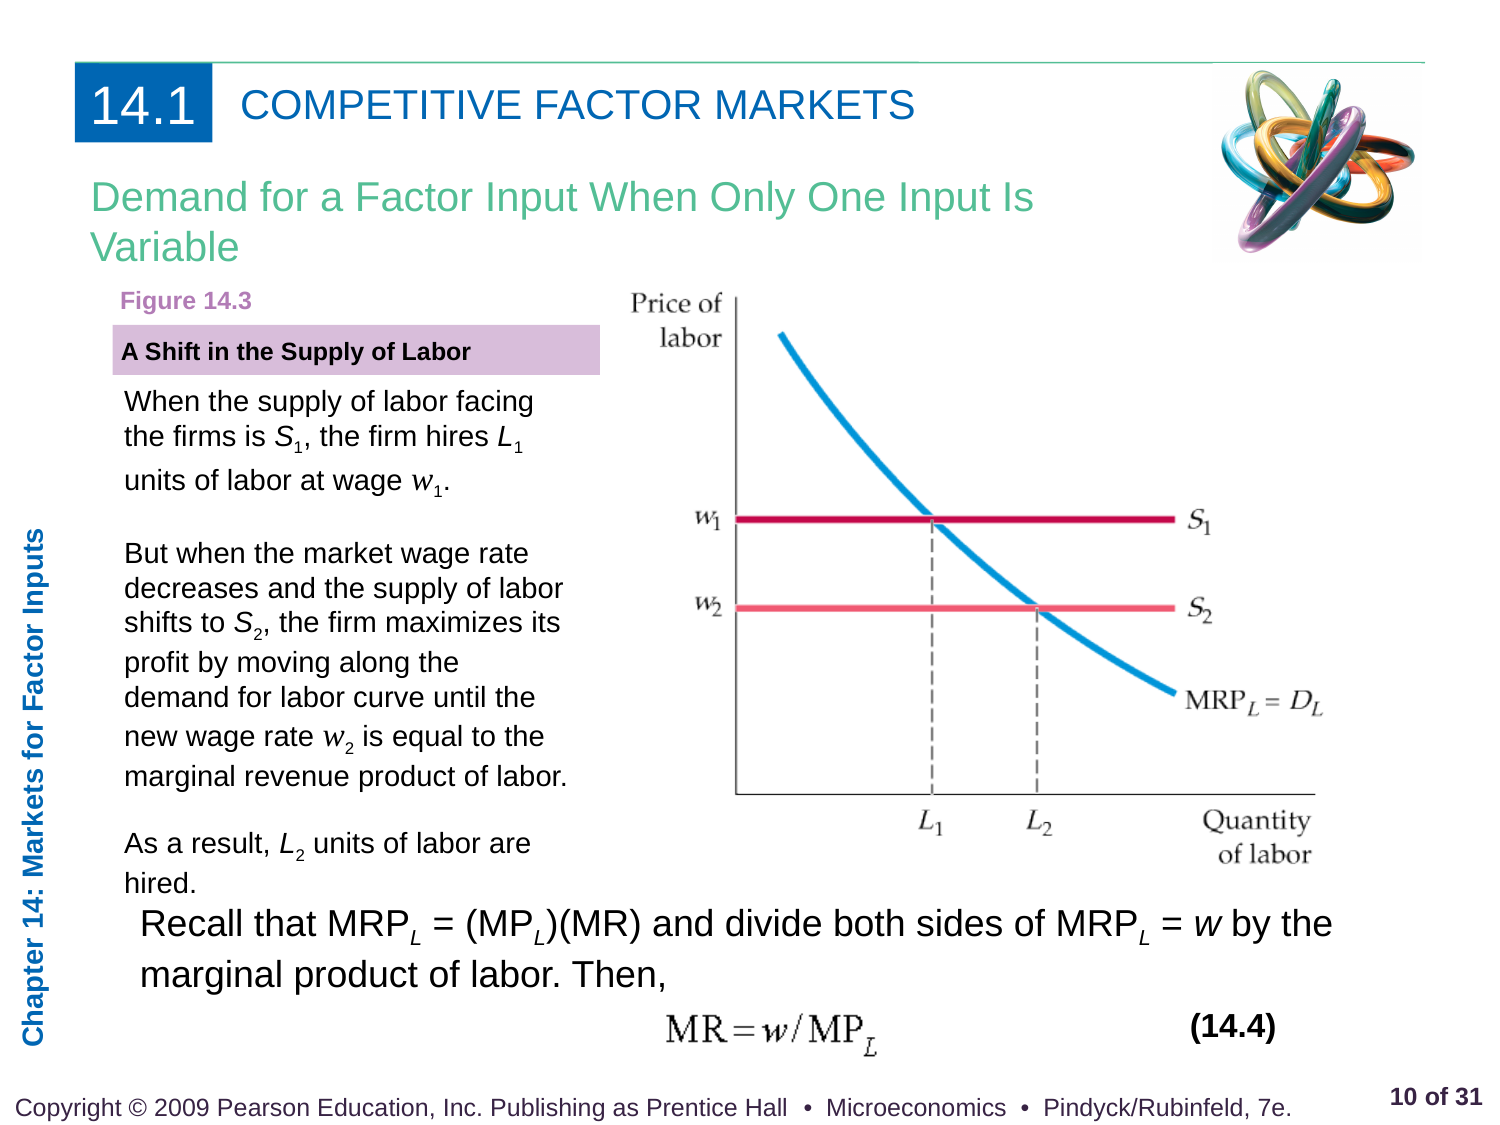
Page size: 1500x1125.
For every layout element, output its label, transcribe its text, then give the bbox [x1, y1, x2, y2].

picture [1212, 63, 1422, 263]
text_box A Shift in the Supply of Labor [112, 324, 600, 375]
text_box Figure 14.3 [112, 275, 288, 325]
text_box Recall that MRPL = (MPL)(MR) and divide both sides of MRPL = w by the marginal product of labor. Then, [125, 891, 1363, 1003]
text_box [74, 62, 1213, 143]
text_box Demand for a Factor Input When Only One Input Is Variable [75, 162, 1150, 225]
text_box When the supply of labor facing the firms is S1, the firm hires L1 units of labor at wage w1. But when the market wage rate decreases and the supply of labor shifts to S2, the firm maximizes its profit by moving along the demand for labor curve until the new wage rate w2 is equal to the marginal revenue product of labor. As a result, L2 units of labor are hired. [109, 375, 588, 875]
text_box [1420, 62, 1426, 69]
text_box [662, 996, 1301, 1063]
picture [624, 274, 1366, 891]
